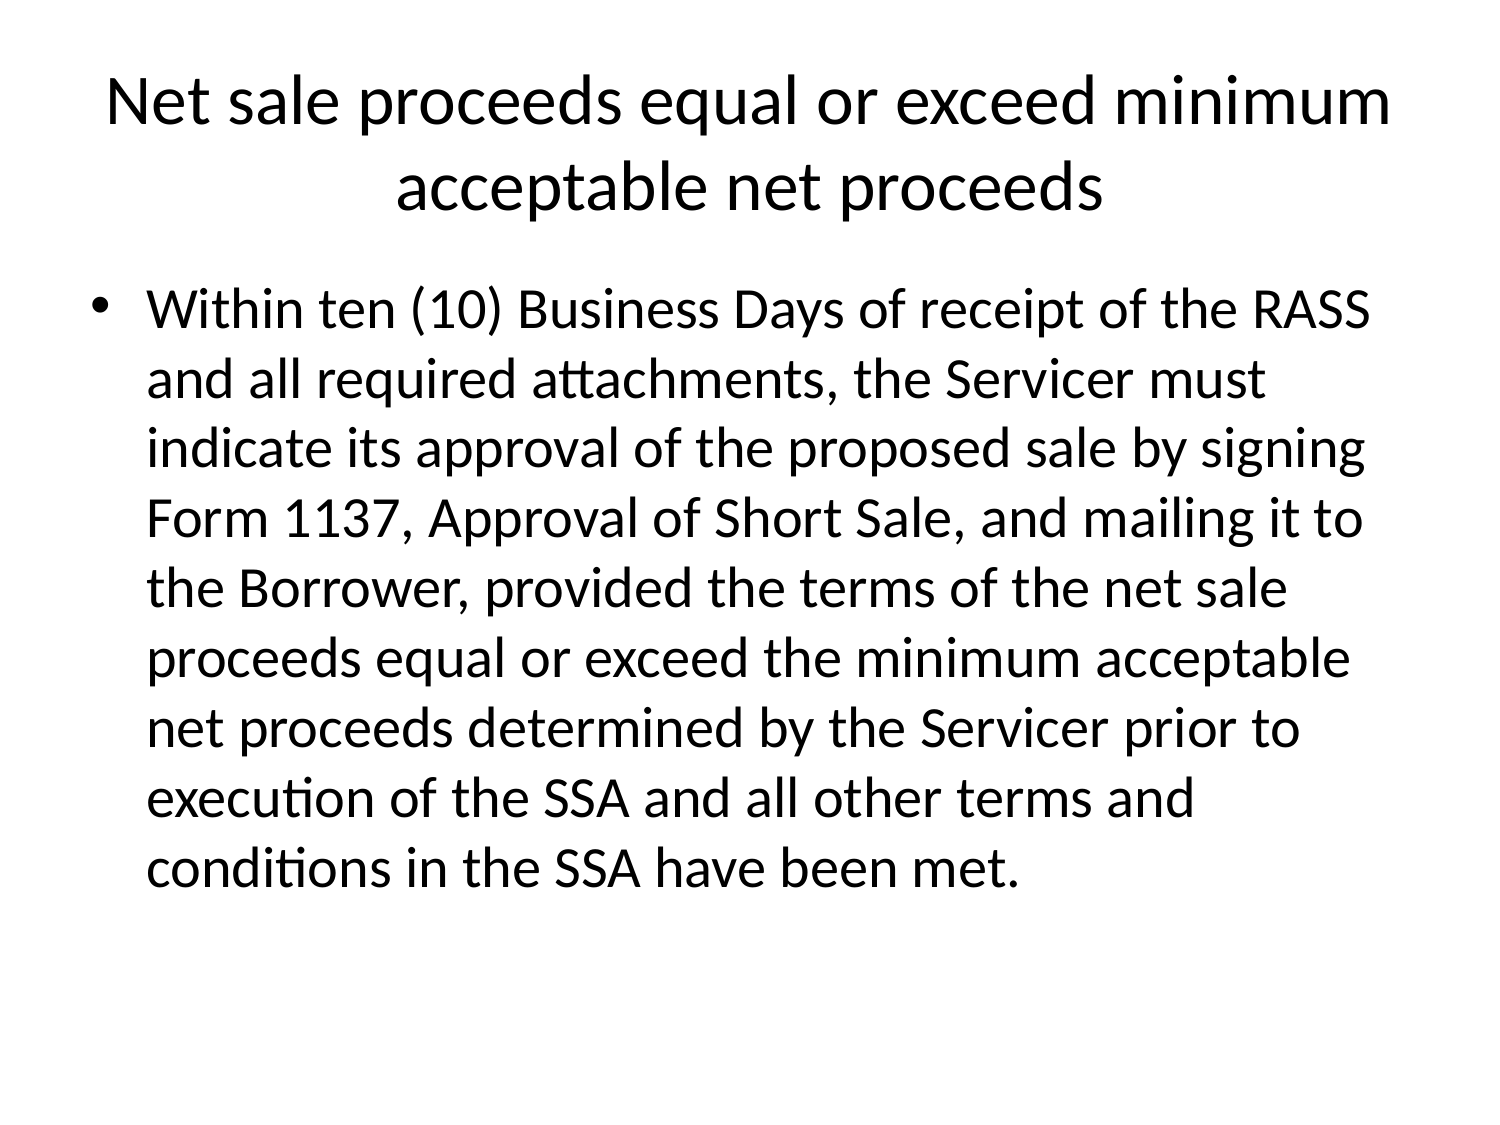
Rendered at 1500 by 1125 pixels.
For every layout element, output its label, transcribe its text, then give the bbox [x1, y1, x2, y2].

title Net sale proceeds equal or exceed minimum acceptable net proceeds [75, 45, 1425, 233]
list Within ten (10) Business Days of receipt of the RASS and all required attachments, the Servicer must indicate its approval of the proposed sale by signing Form 1137, Approval of Short Sale, and mailing it to the Borrower, provided the terms of the net sale proceeds equal or exceed the minimum acceptable net proceeds determined by the Servicer prior to execution of the SSA and all other terms and conditions in the SSA have been met. [75, 262, 1425, 1005]
